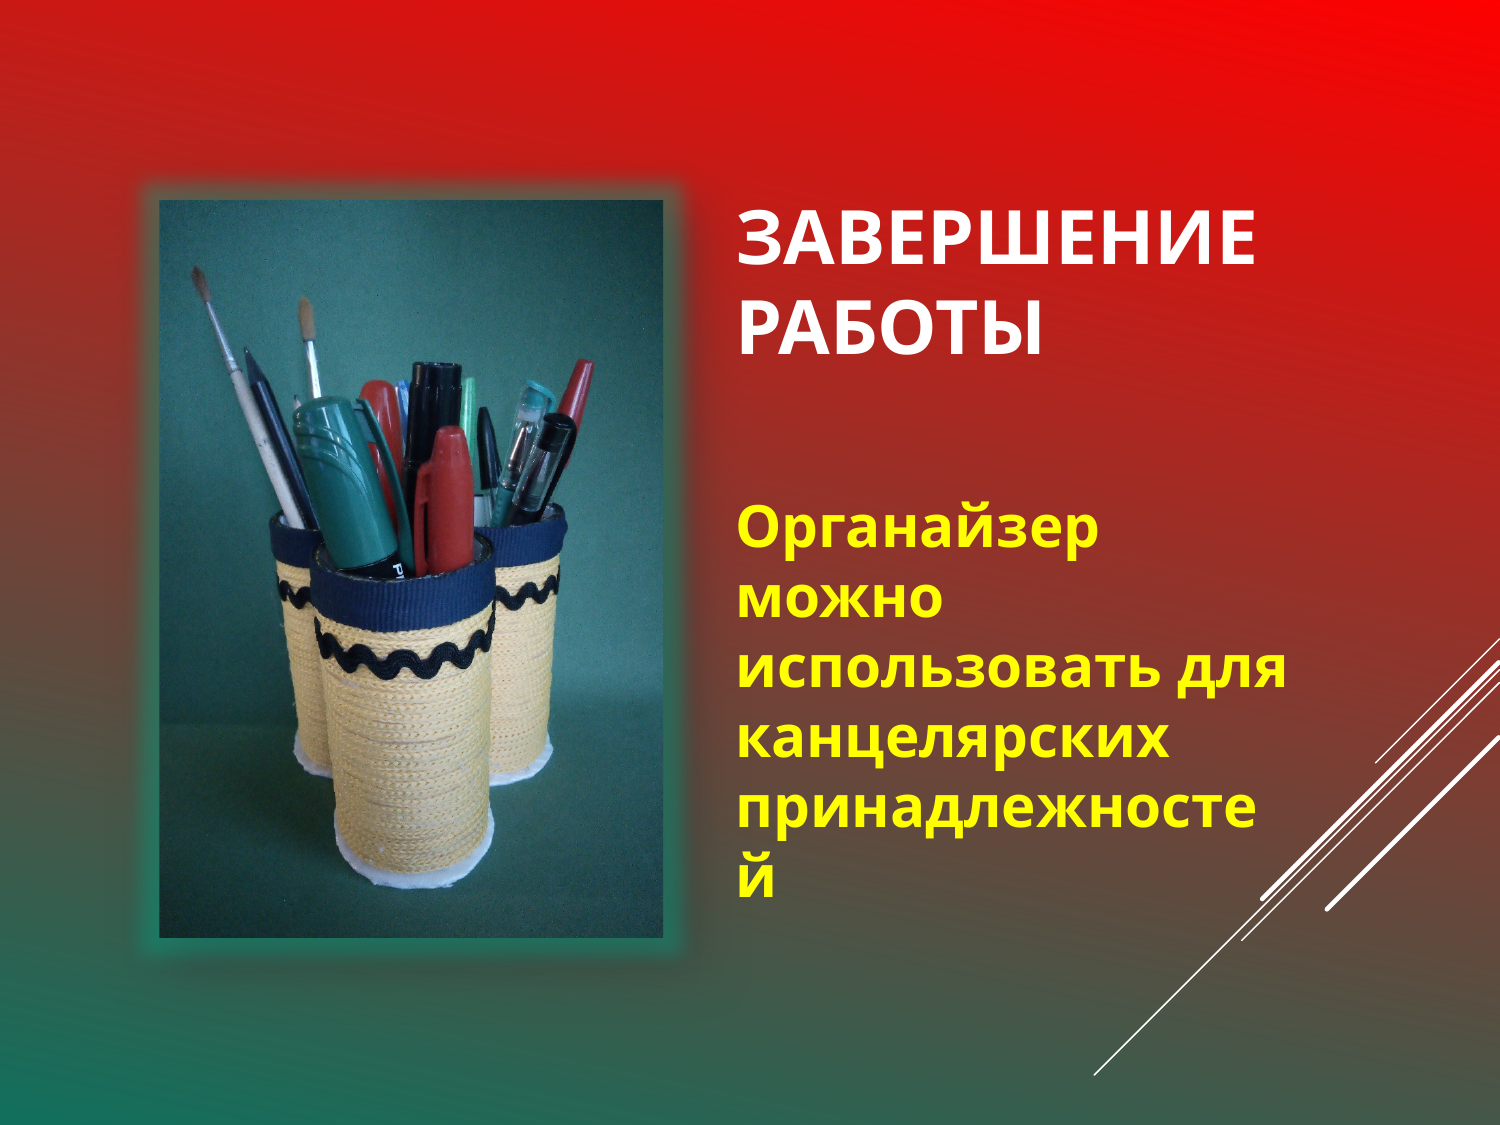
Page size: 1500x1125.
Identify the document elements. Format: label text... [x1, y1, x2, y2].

title Завершение работы [720, 158, 1305, 378]
picture [159, 200, 664, 938]
list Органайзер можно использовать для канцелярских принадлежностей [720, 481, 1305, 840]
